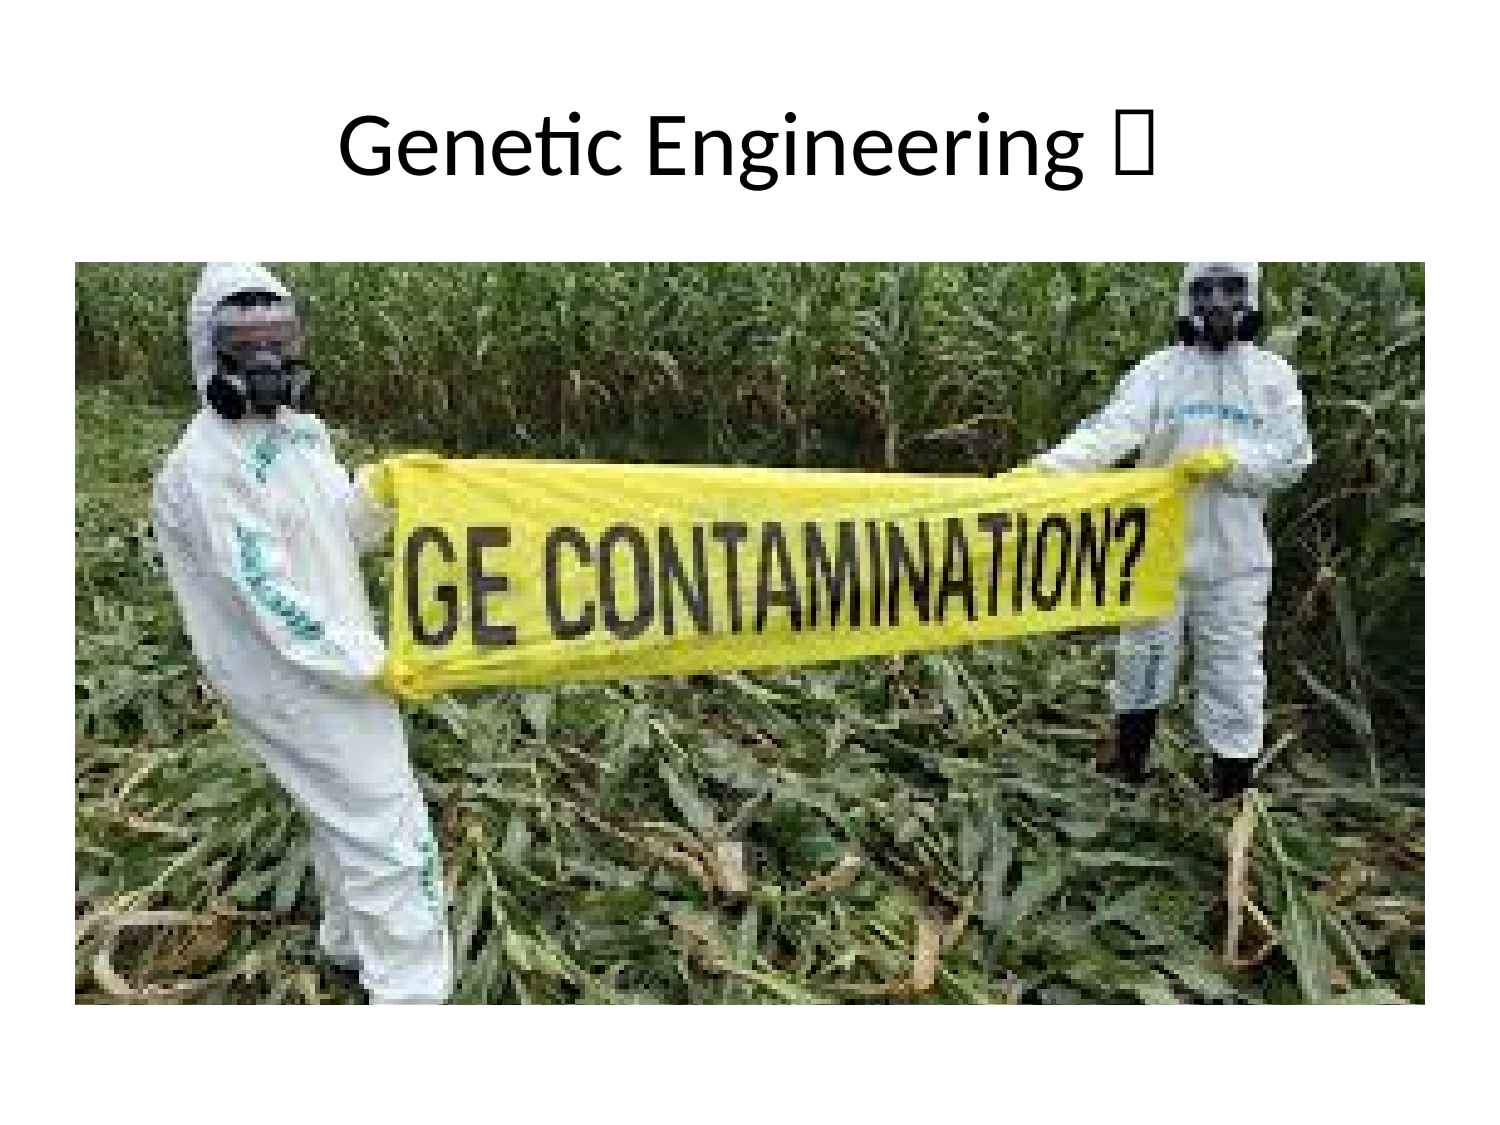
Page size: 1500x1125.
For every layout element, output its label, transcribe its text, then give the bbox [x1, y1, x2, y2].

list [74, 262, 1426, 1006]
title Genetic Engineering  [75, 45, 1425, 233]
